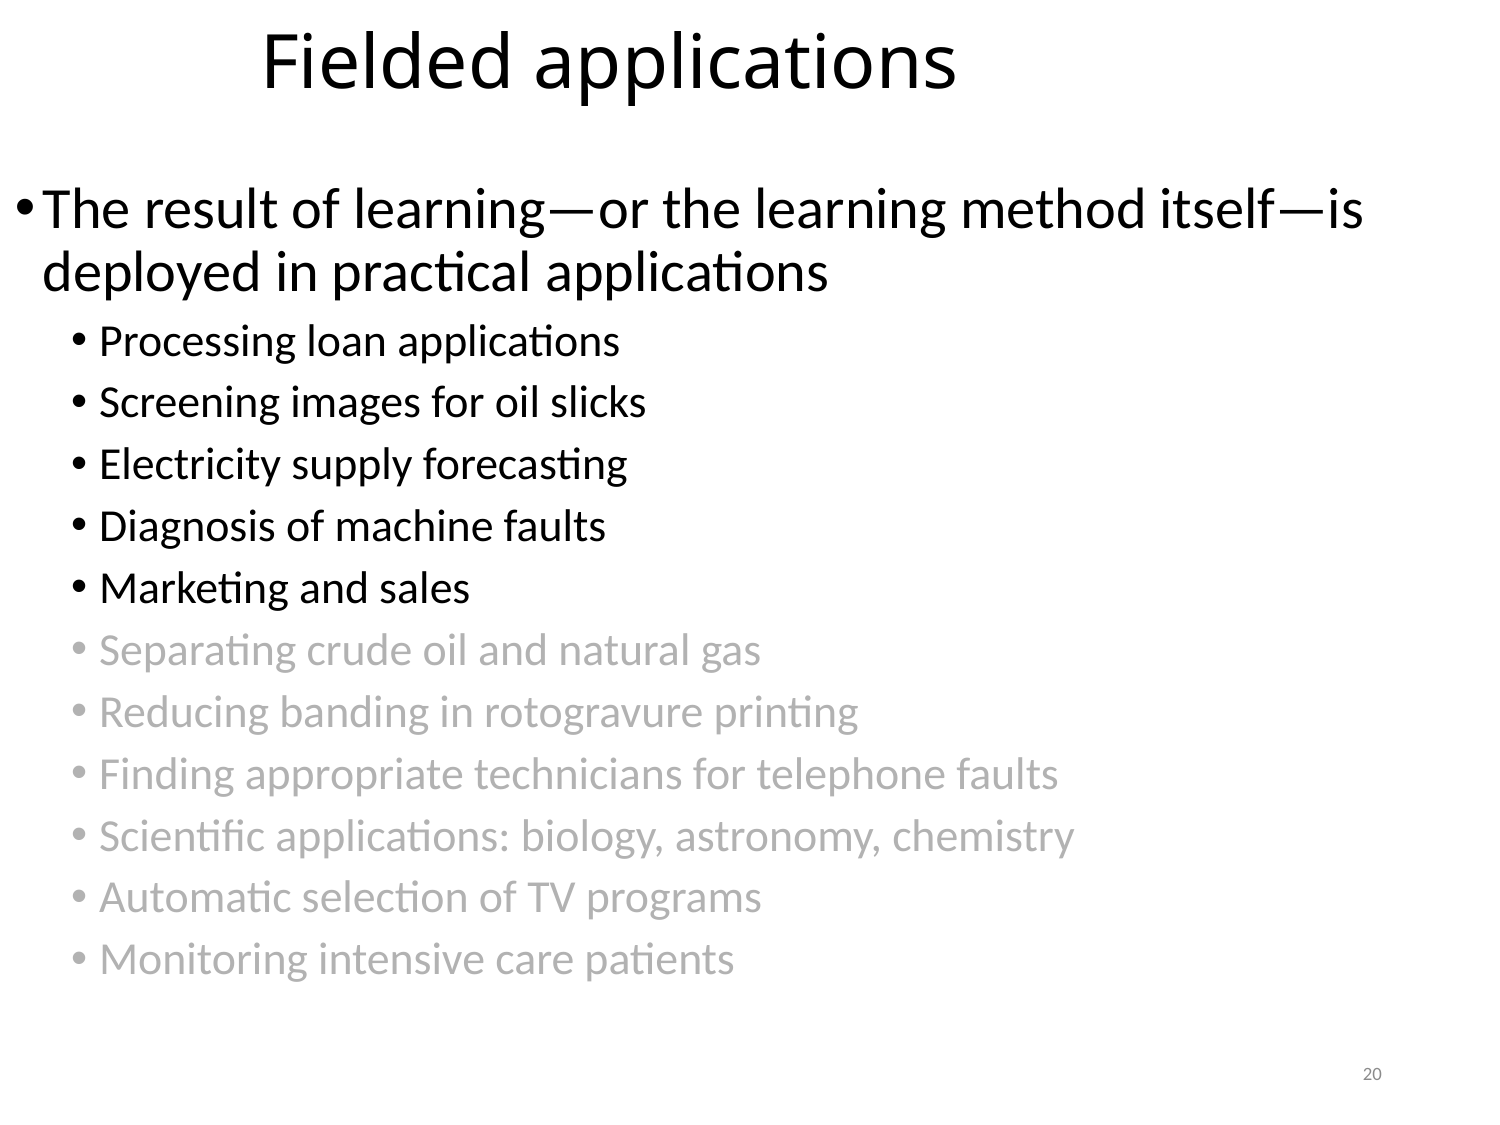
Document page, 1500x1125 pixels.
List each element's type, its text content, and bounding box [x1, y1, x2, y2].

list The result of learning—or the learning method itself—is deployed in practical applications Processing loan applications Screening images for oil slicks Electricity supply forecasting Diagnosis of machine faults Marketing and sales Separating crude oil and natural gas Reducing banding in rotogravure printing Finding appropriate technicians for telephone faults Scientific applications: biology, astronomy, chemistry Automatic selection of TV programs Monitoring intensive care patients [0, 170, 1409, 993]
slide_number 20 [1059, 1042, 1397, 1103]
title Fielded applications [245, 0, 1500, 159]
